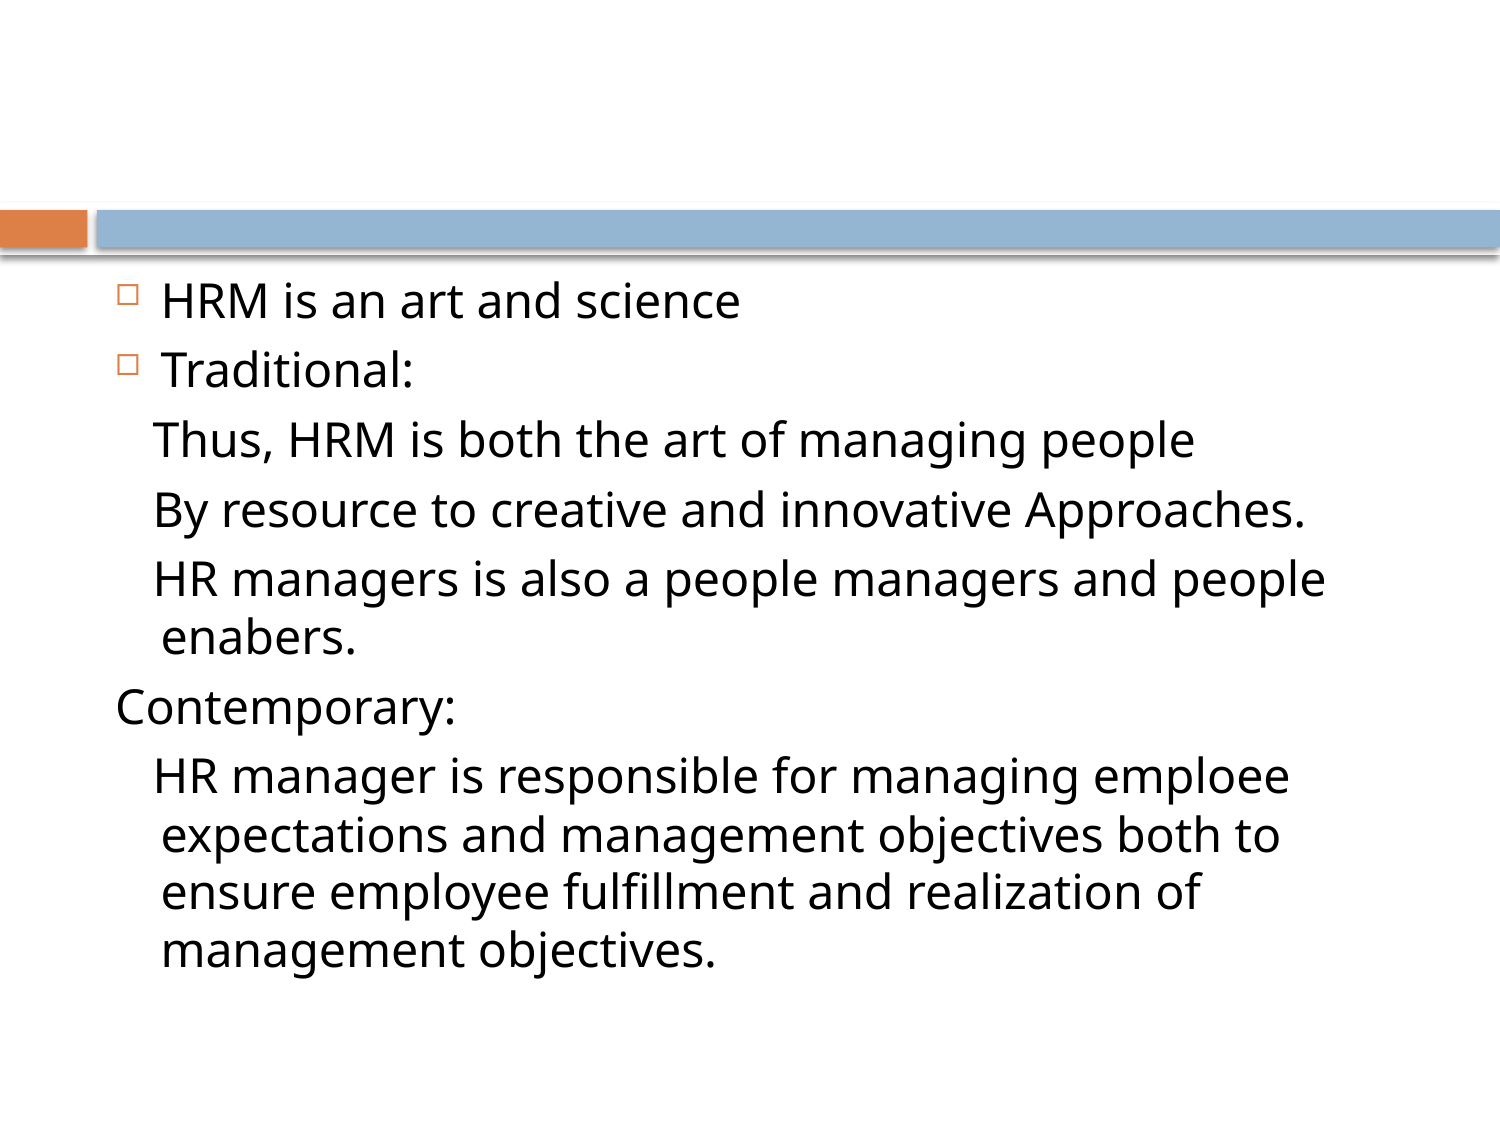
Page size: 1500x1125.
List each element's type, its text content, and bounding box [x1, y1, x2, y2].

list HRM is an art and science Traditional: Thus, HRM is both the art of managing people By resource to creative and innovative Approaches. HR managers is also a people managers and people enabers. Contemporary: HR manager is responsible for managing emploee expectations and management objectives both to ensure employee fulfillment and realization of management objectives. [100, 262, 1438, 1000]
